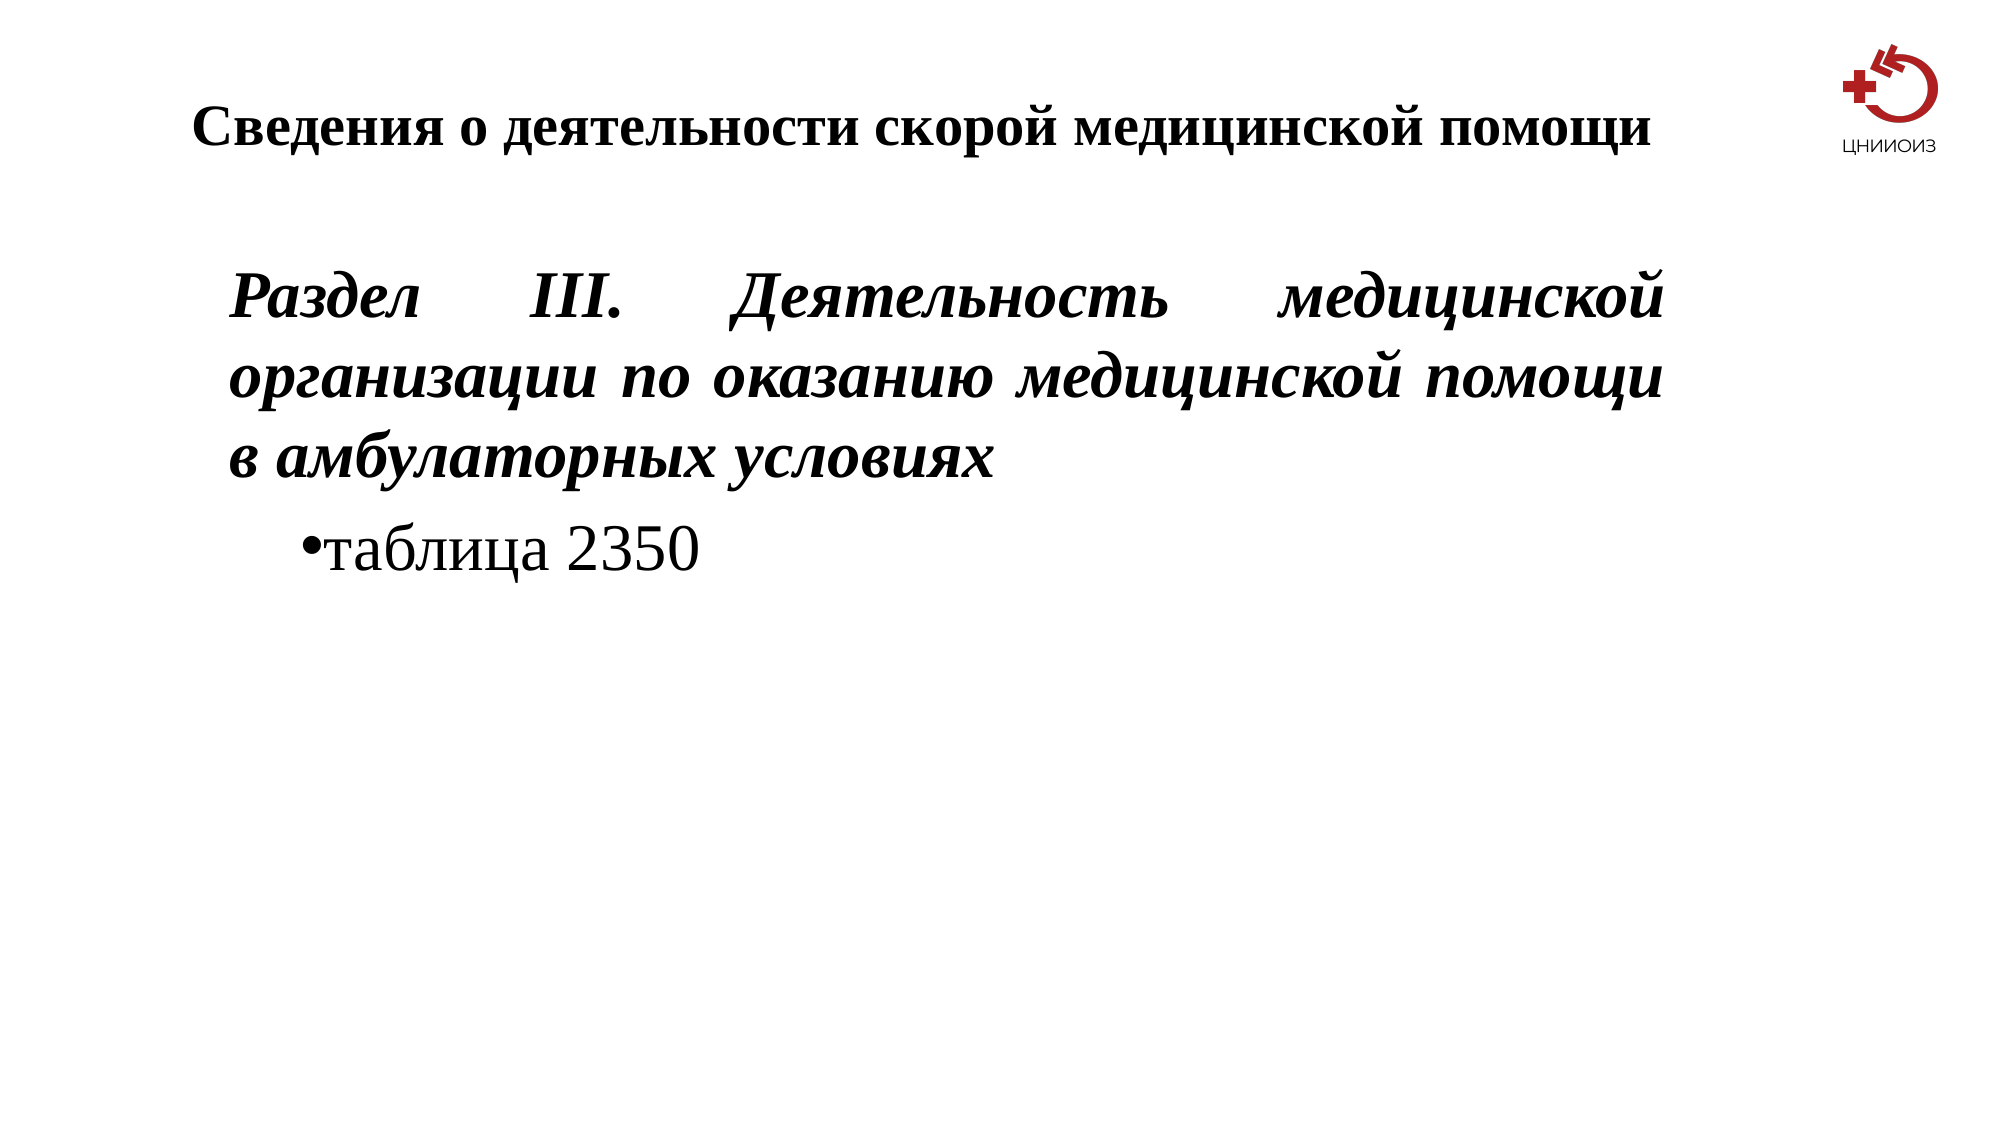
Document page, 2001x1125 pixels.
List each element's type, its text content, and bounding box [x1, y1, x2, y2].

picture [1843, 44, 1938, 156]
list Раздел III. Деятельность медицинской организации по оказанию медицинской помощи в амбулаторных условиях таблица 2350 [170, 243, 1682, 1099]
title Сведения о деятельности скорой медицинской помощи [170, 45, 1675, 200]
